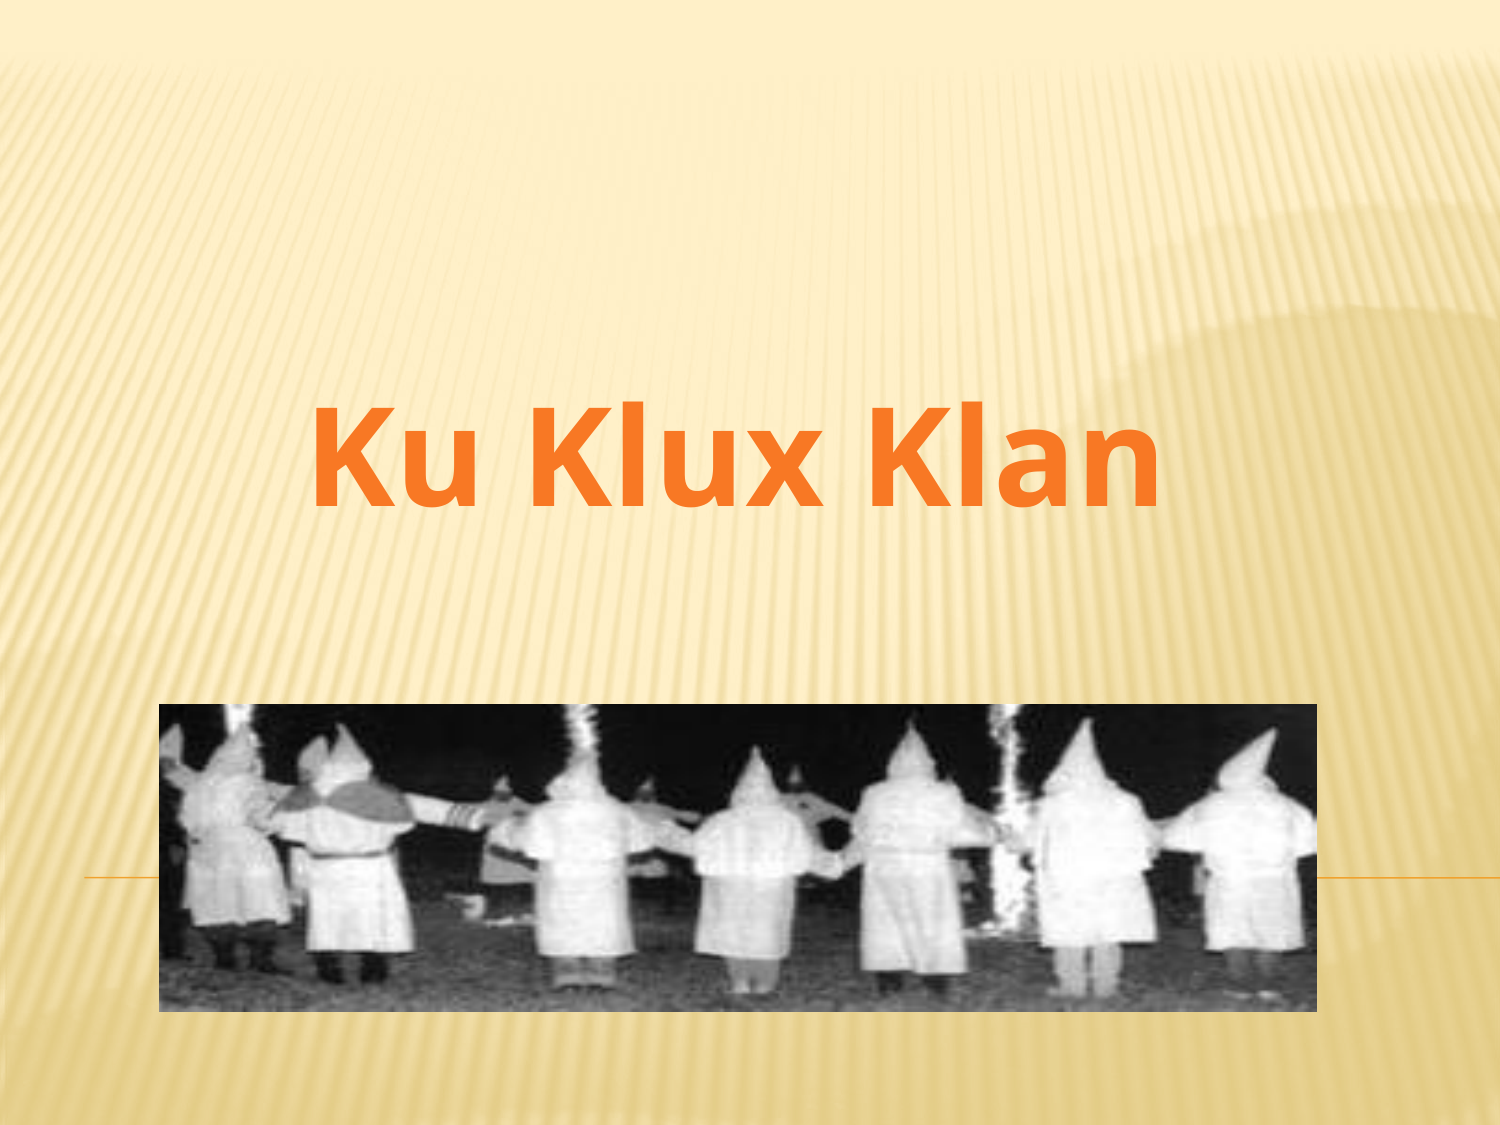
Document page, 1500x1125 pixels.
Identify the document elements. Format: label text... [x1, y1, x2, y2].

text_box Ku Klux Klan [227, 361, 1244, 542]
picture [159, 703, 1318, 1012]
